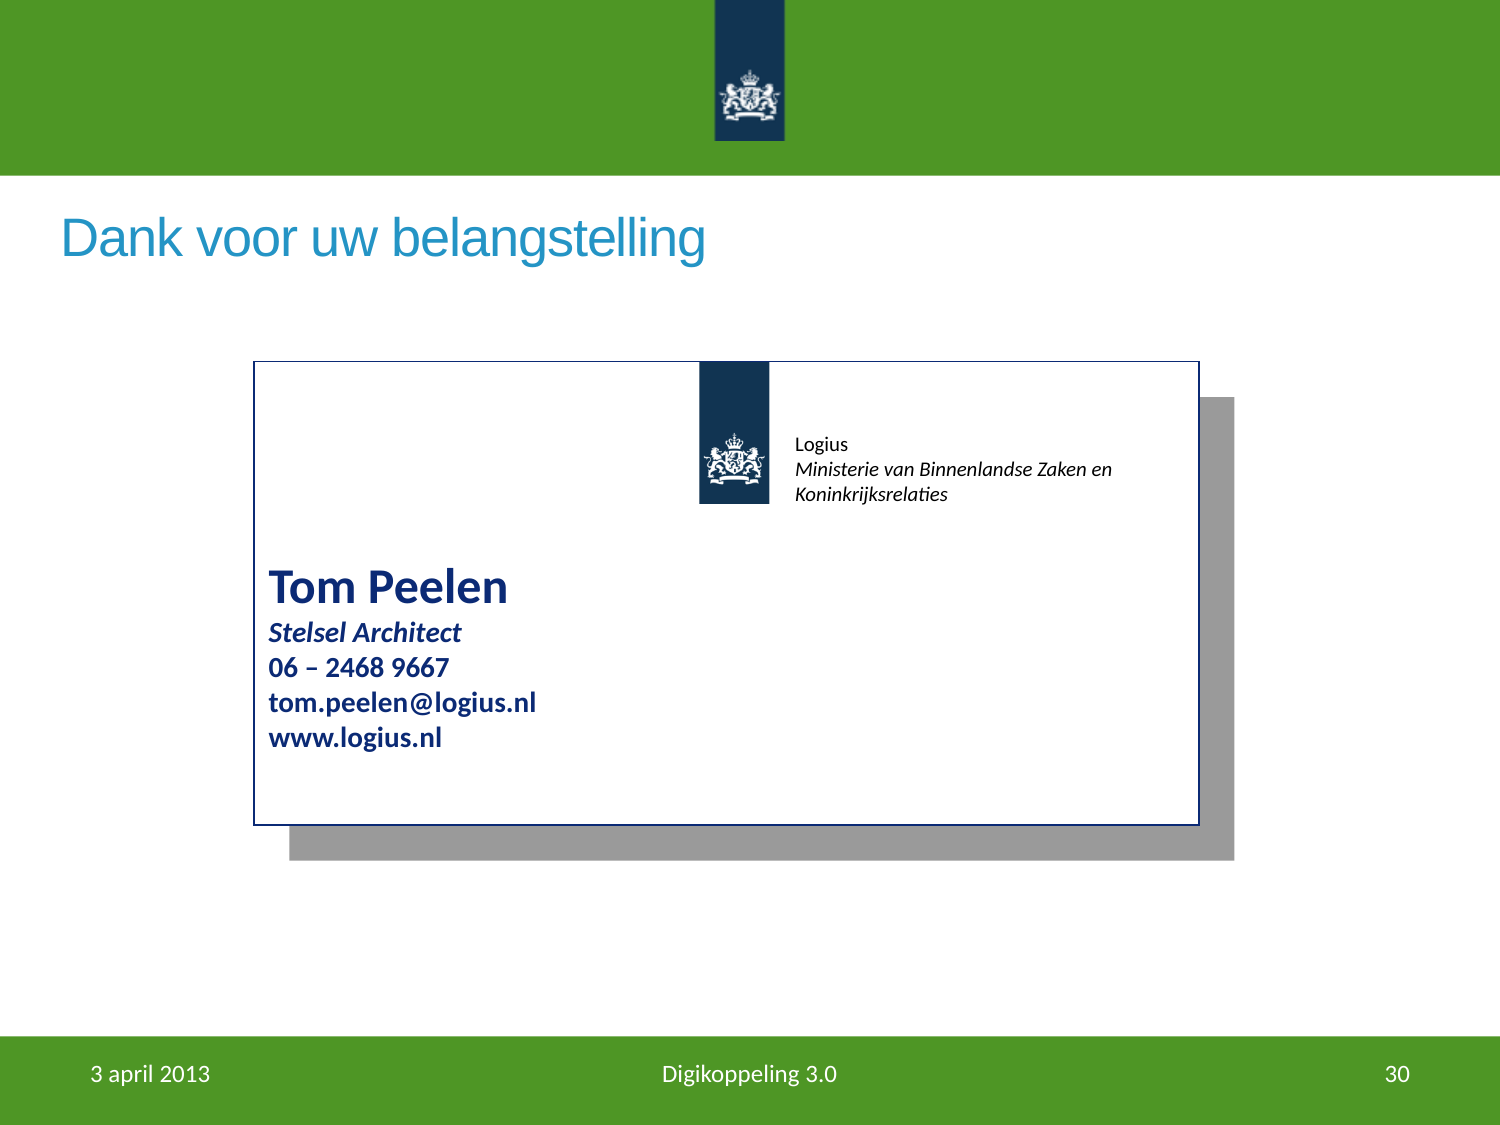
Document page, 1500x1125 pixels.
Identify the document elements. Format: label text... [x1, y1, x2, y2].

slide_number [75, 1042, 425, 1103]
text_box Logius Ministerie van Binnenlandse Zaken en Koninkrijksrelaties [780, 423, 1159, 514]
text_box [289, 397, 1235, 861]
text_box Tom Peelen Stelsel Architect 06 – 2468 9667 tom.peelen@logius.nl www.logius.nl [253, 361, 1199, 826]
footer Digikoppeling 3.0 [512, 1042, 988, 1103]
slide_number 30 [1074, 1042, 1425, 1103]
title Dank voor uw belangstelling [60, 202, 1348, 296]
picture [0, 0, 1500, 141]
picture [681, 362, 783, 504]
